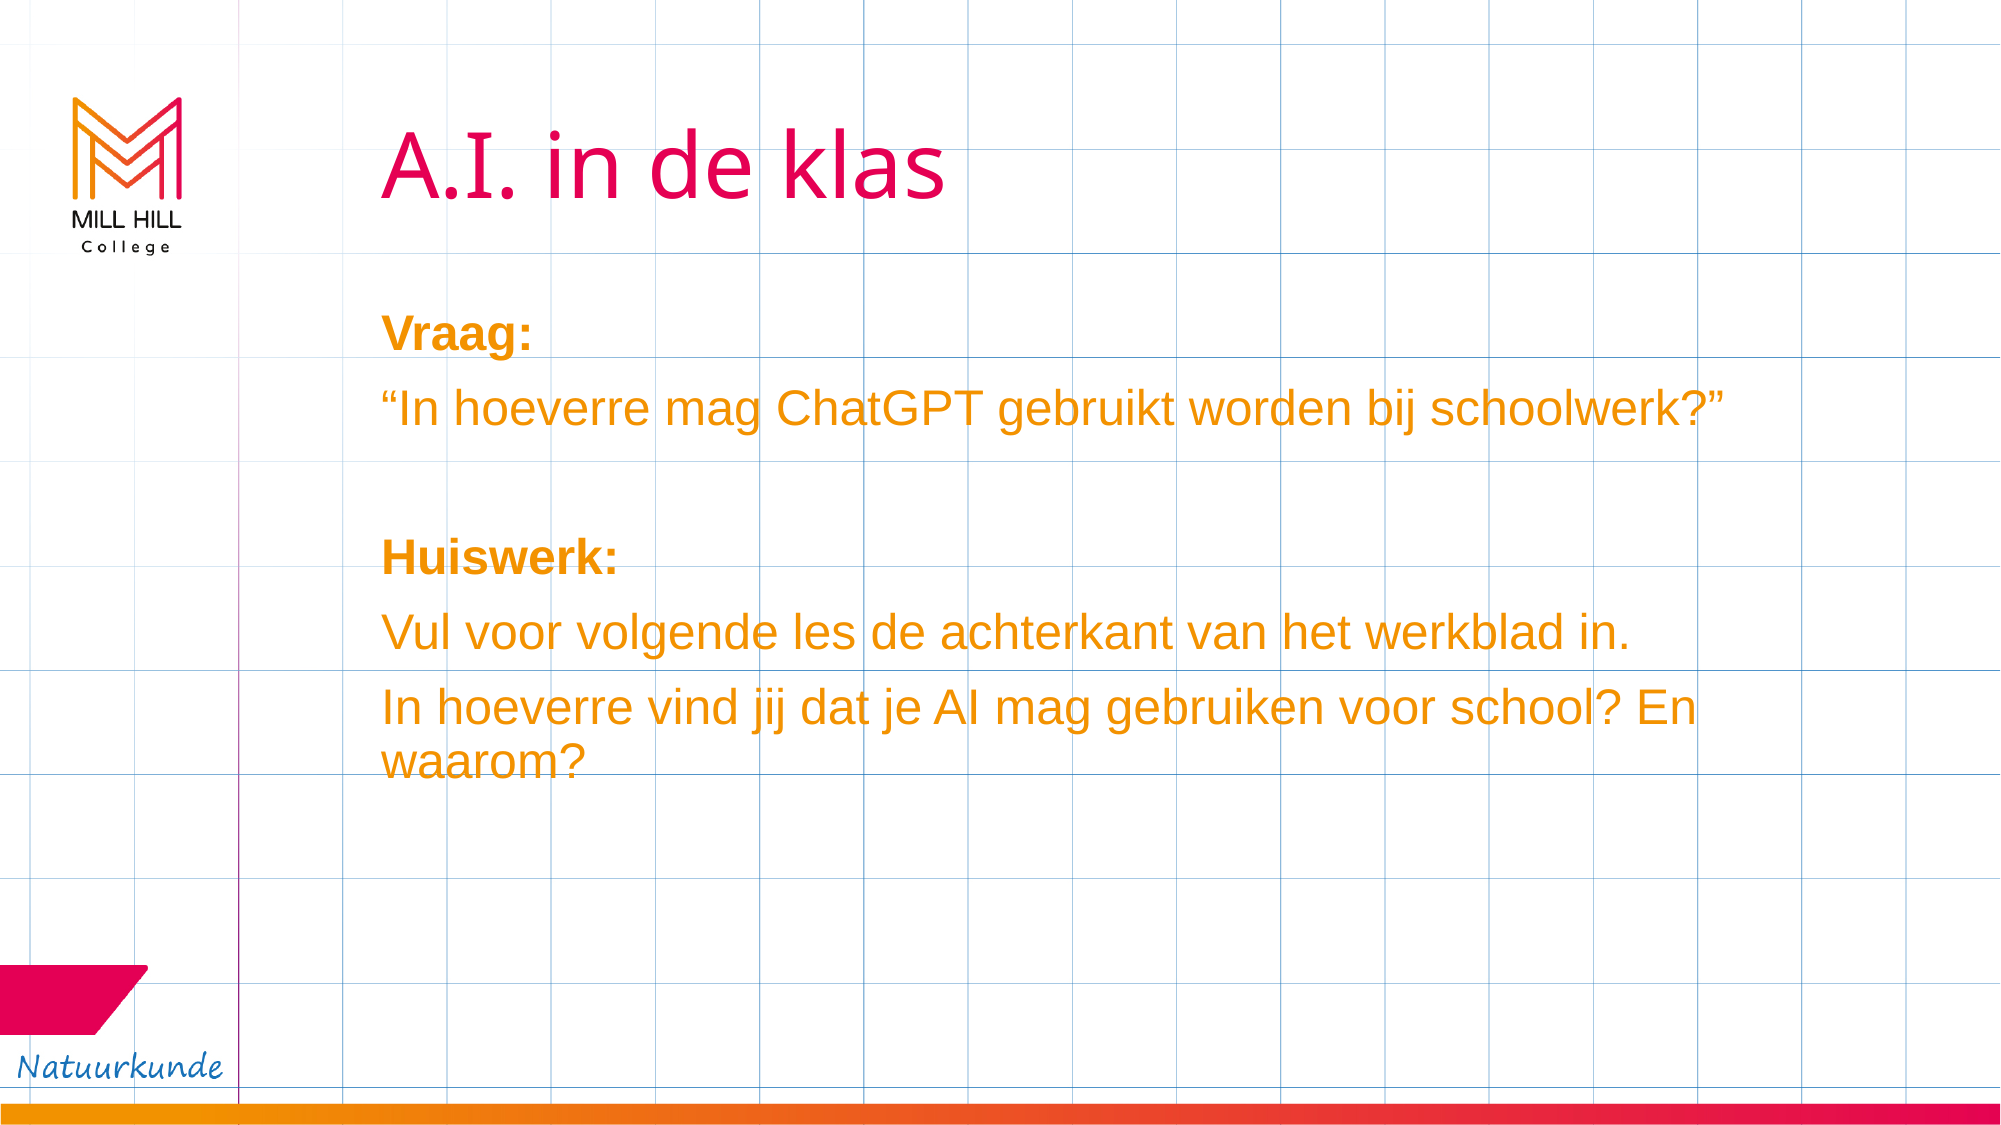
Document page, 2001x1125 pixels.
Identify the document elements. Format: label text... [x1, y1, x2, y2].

list Vraag: “In hoeverre mag ChatGPT gebruikt worden bij schoolwerk?” Huiswerk: Vul voor volgende les de achterkant van het werkblad in. In hoeverre vind jij dat je AI mag gebruiken voor school? En waarom? [366, 299, 1884, 1014]
picture [0, 0, 2001, 1125]
title A.I. in de klas [366, 59, 1884, 278]
